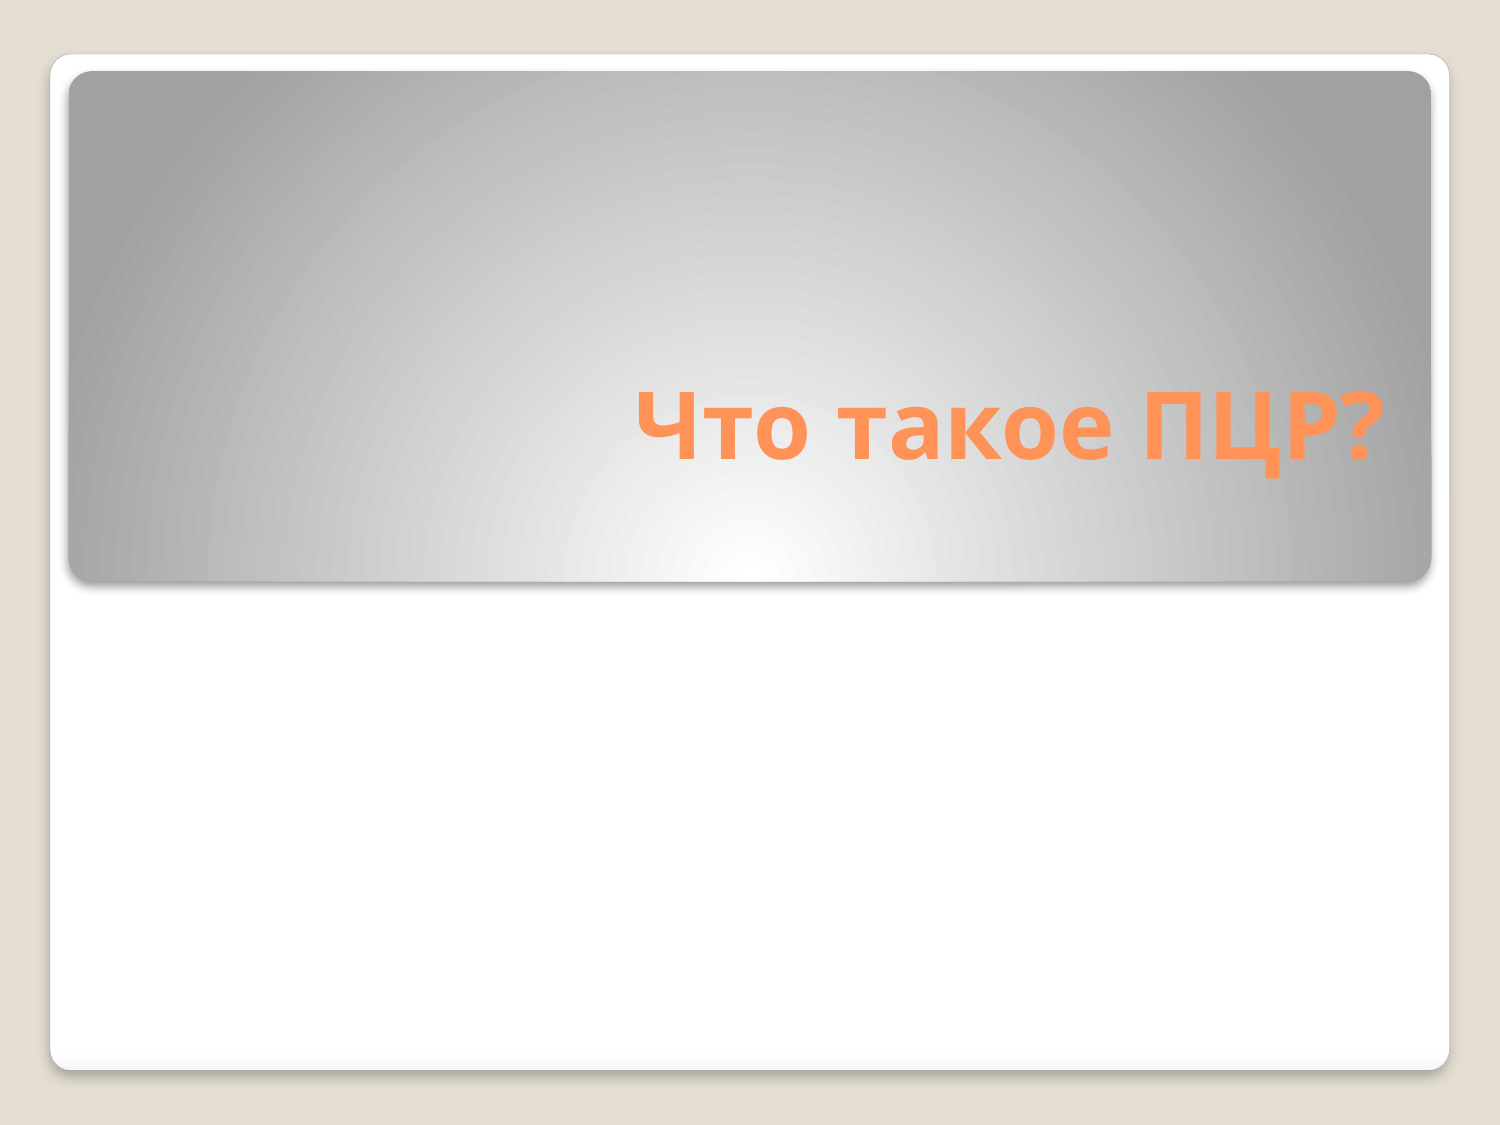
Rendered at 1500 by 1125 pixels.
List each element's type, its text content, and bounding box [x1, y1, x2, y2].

title Что такое ПЦР? [118, 298, 1394, 599]
